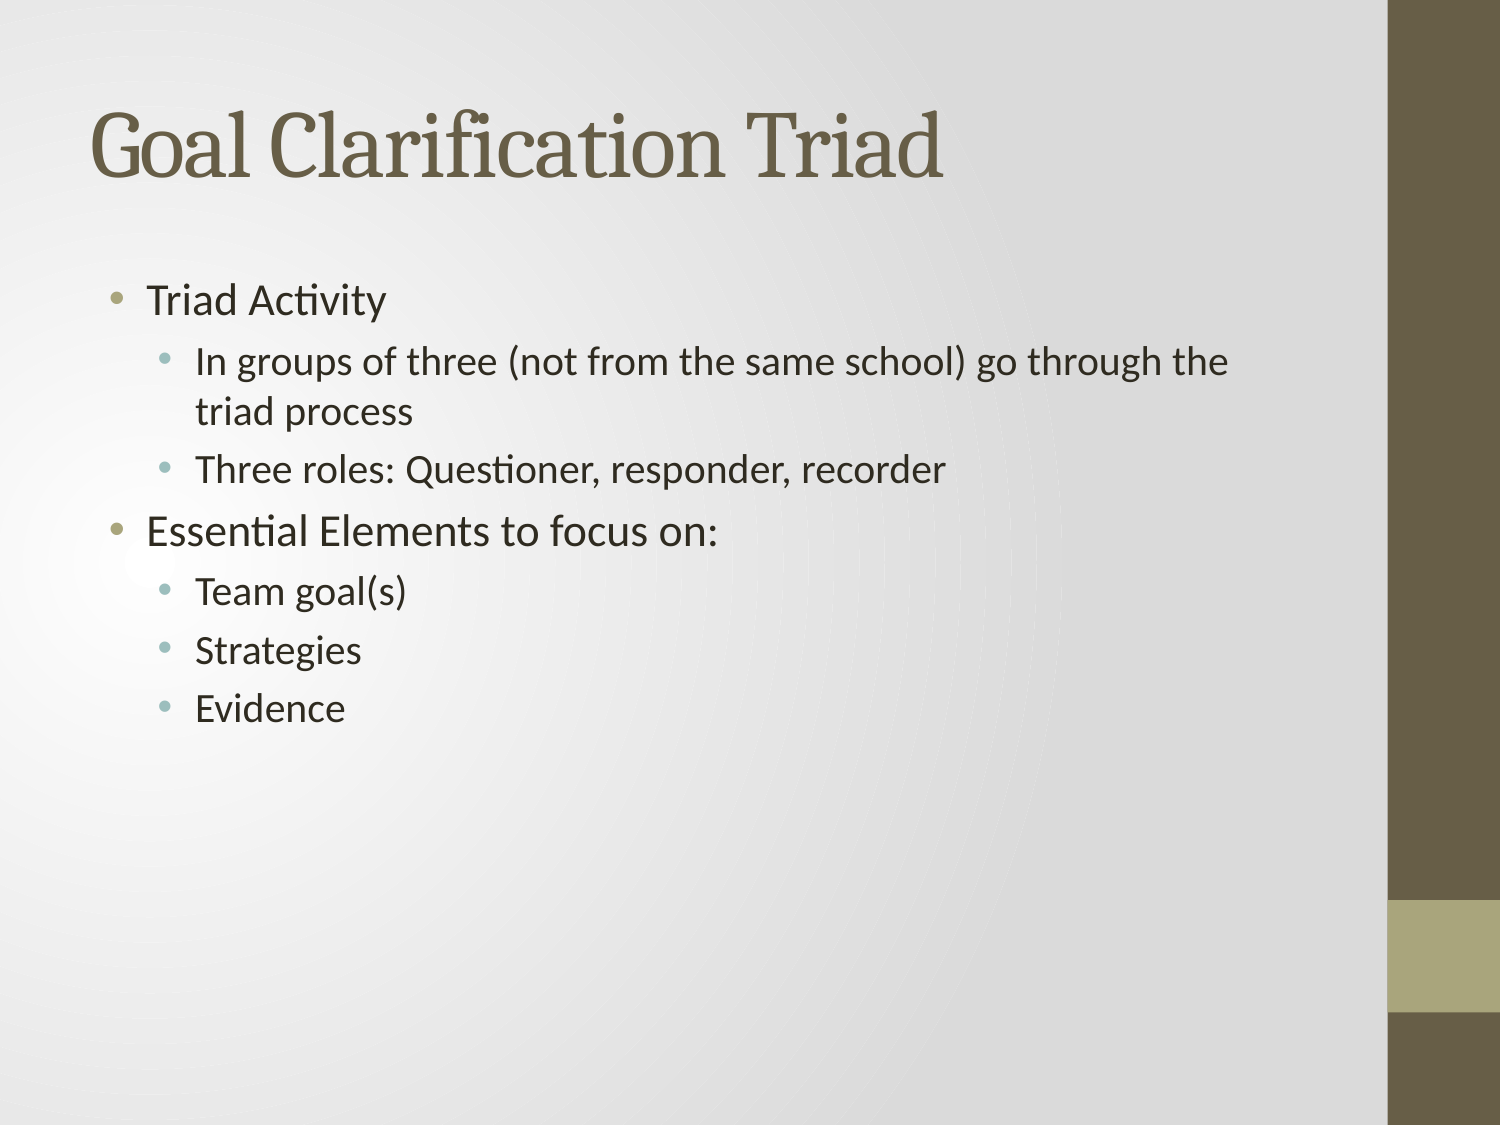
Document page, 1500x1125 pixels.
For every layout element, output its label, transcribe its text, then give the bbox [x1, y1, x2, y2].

title Goal Clarification Triad [75, 45, 1325, 233]
list Triad Activity In groups of three (not from the same school) go through the triad process Three roles: Questioner, responder, recorder Essential Elements to focus on: Team goal(s) Strategies Evidence [75, 262, 1325, 1050]
